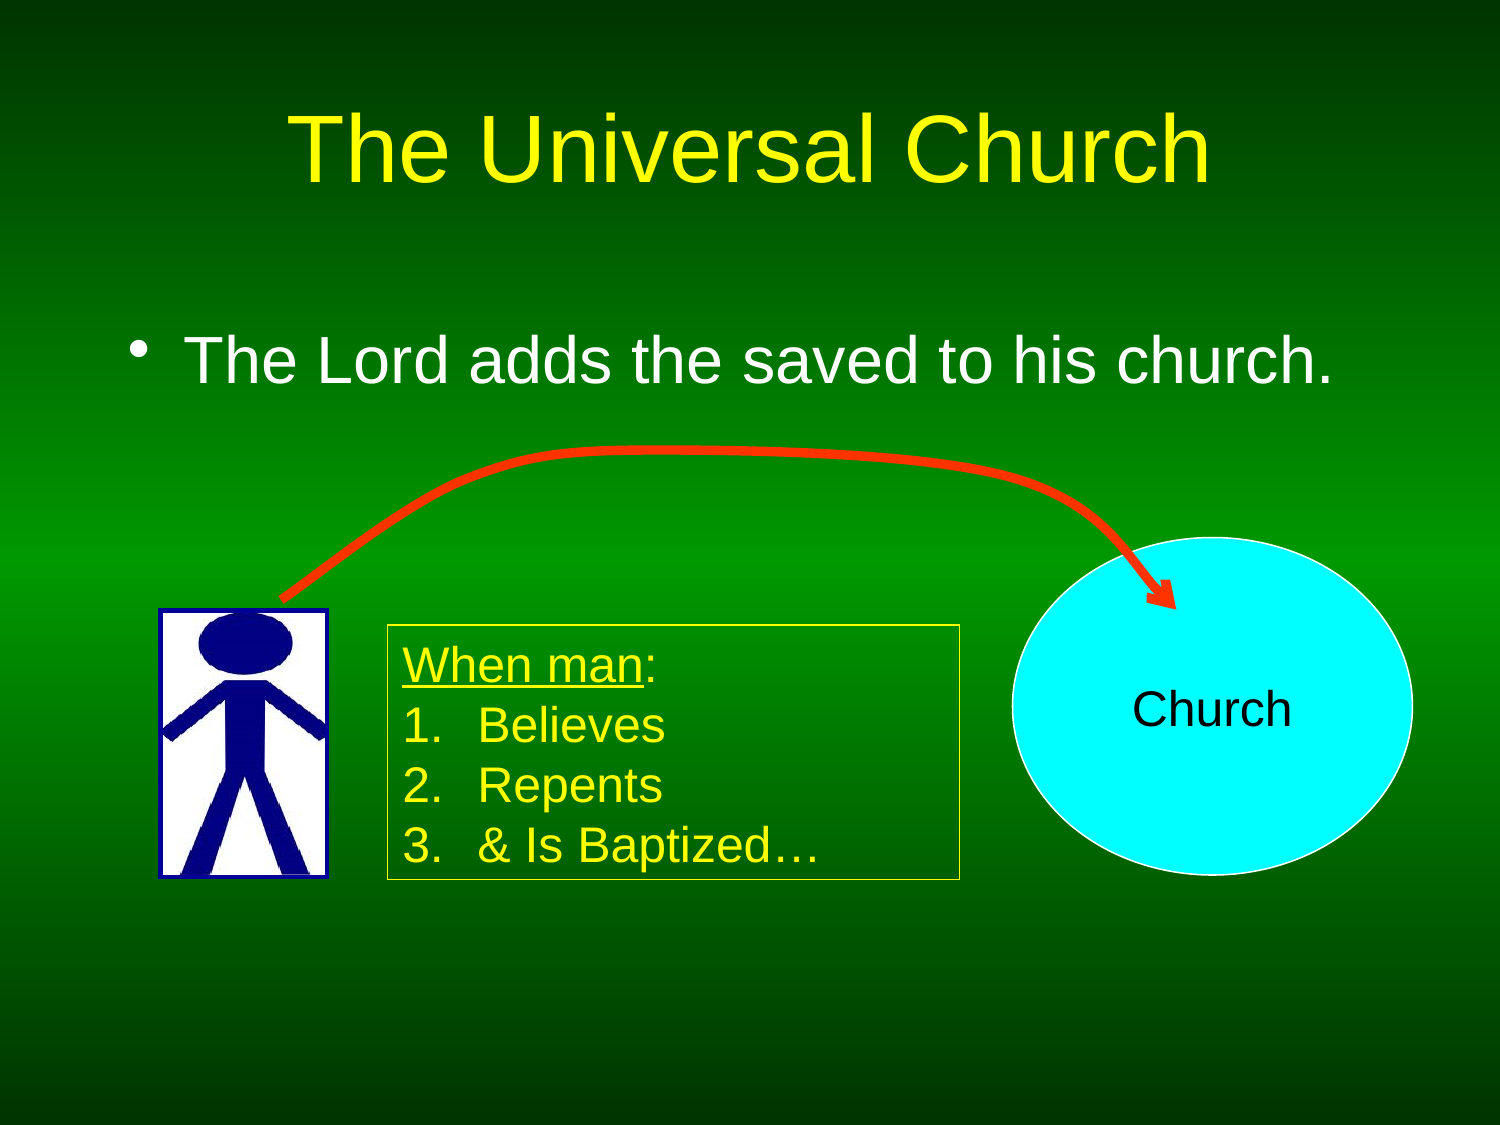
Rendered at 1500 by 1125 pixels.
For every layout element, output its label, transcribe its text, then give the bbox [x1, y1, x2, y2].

text_box [280, 463, 1177, 610]
text_box When man: Believes Repents & Is Baptized… [387, 624, 960, 880]
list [162, 612, 326, 876]
title The Universal Church [37, 50, 1463, 238]
text_box Church [1012, 537, 1413, 876]
list The Lord adds the saved to his church. [112, 324, 1450, 463]
